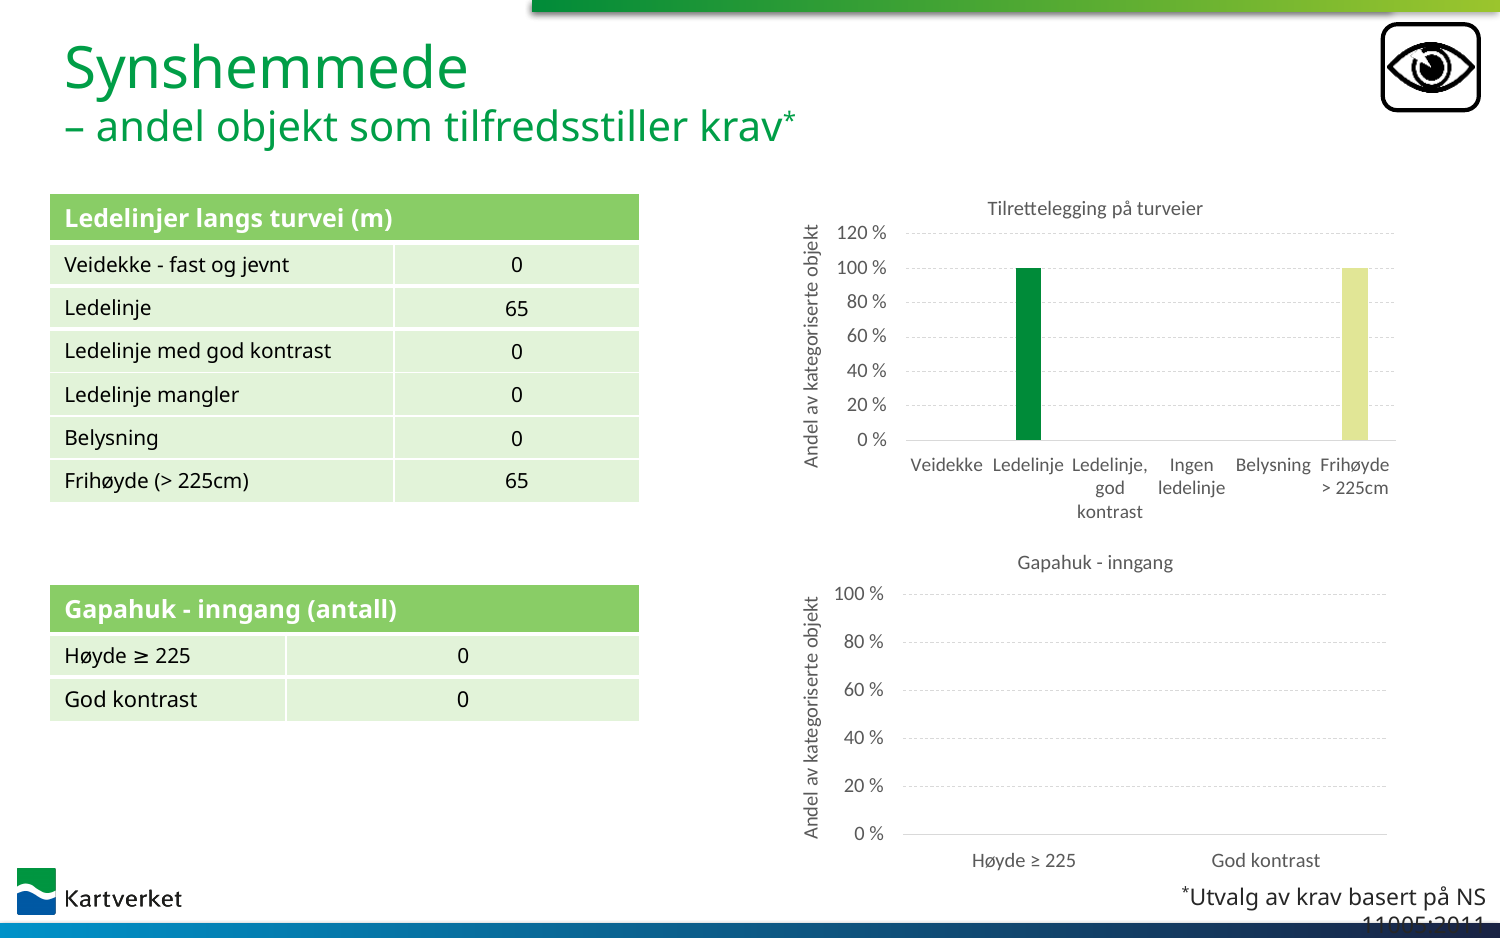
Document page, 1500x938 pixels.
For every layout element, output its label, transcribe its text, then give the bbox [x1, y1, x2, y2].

table_cell 0 [287, 636, 639, 675]
table_cell 0 [287, 679, 639, 721]
table_cell 0 [395, 331, 639, 372]
table_cell 65 [395, 460, 639, 502]
picture [791, 187, 1400, 526]
table_header Gapahuk - inngang (antall) [50, 585, 639, 632]
table_cell Høyde ≥ 225 [50, 636, 285, 675]
picture [791, 541, 1400, 880]
table_cell Ledelinje [50, 288, 393, 327]
table_cell 65 [395, 288, 639, 327]
text_box Synshemmede – andel objekt som tilfredsstiller krav* [49, 24, 1431, 158]
table_cell 0 [395, 417, 639, 458]
table_cell God kontrast [50, 679, 285, 721]
table_header Ledelinjer langs turvei (m) [50, 194, 639, 240]
text_box *Utvalg av krav basert på NS 11005:2011 [1068, 873, 1500, 938]
table_cell Ledelinje med god kontrast [50, 331, 393, 372]
table_cell Veidekke - fast og jevnt [50, 245, 393, 284]
table_cell 0 [395, 245, 639, 284]
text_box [1382, 24, 1480, 111]
table_cell Ledelinje mangler [50, 373, 393, 415]
table_cell Frihøyde (> 225cm) [50, 460, 393, 502]
table_cell 0 [395, 373, 639, 415]
table_cell Belysning [50, 417, 393, 458]
